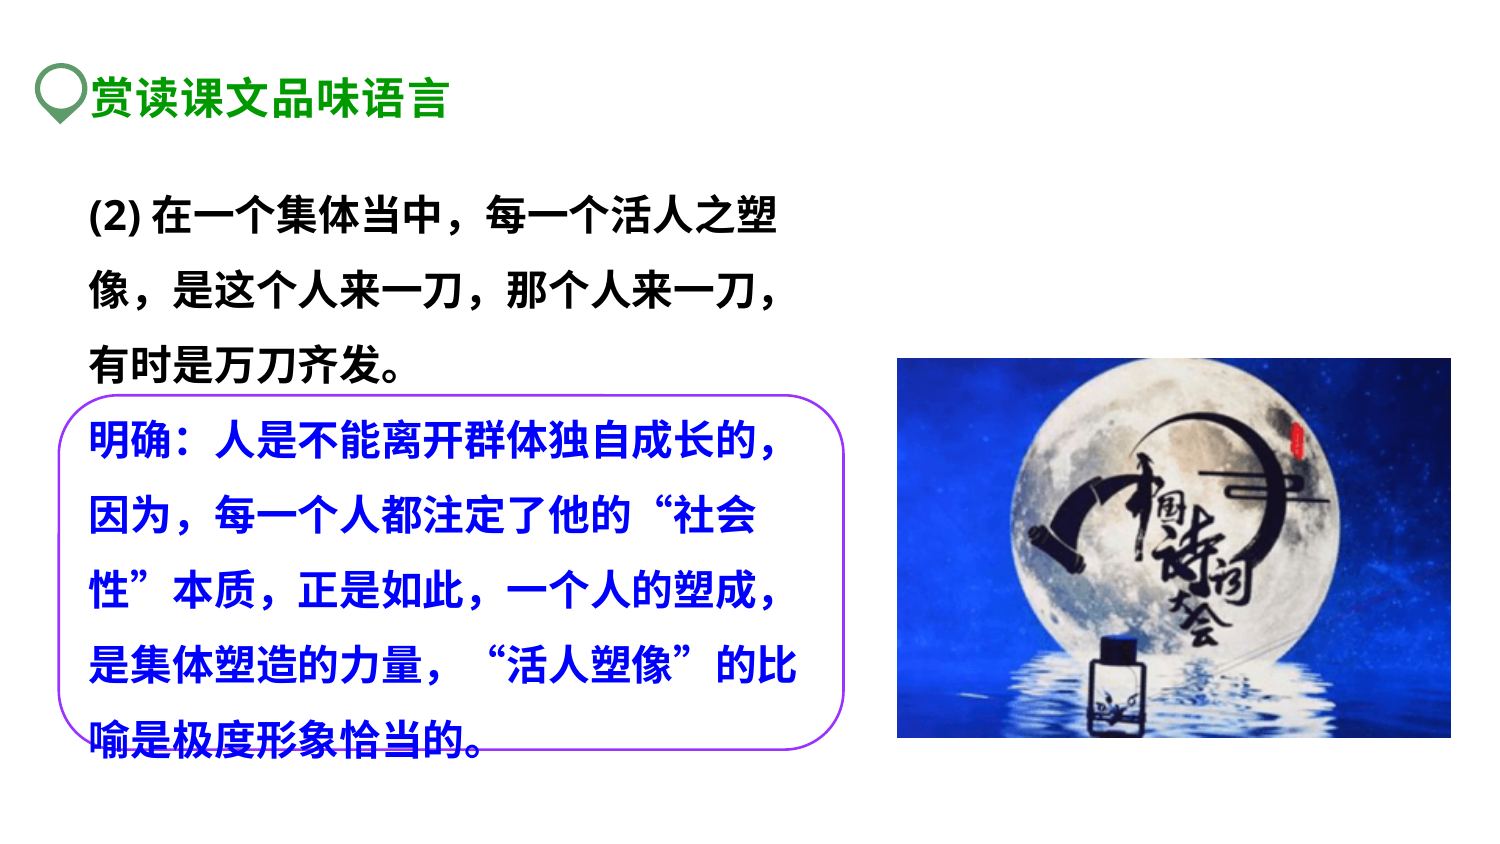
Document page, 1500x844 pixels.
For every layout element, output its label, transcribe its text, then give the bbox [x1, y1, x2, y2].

text_box (2)在一个集体当中，每一个活人之塑像，是这个人来一刀，那个人来一刀，有时是万刀齐发。 明确：人是不能离开群体独自成长的，因为，每一个人都注定了他的“社会性”本质，正是如此，一个人的塑成，是集体塑造的力量，“活人塑像”的比喻是极度形象恰当的。 [77, 158, 843, 770]
picture [897, 358, 1451, 738]
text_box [34, 62, 472, 132]
text_box [58, 411, 77, 734]
